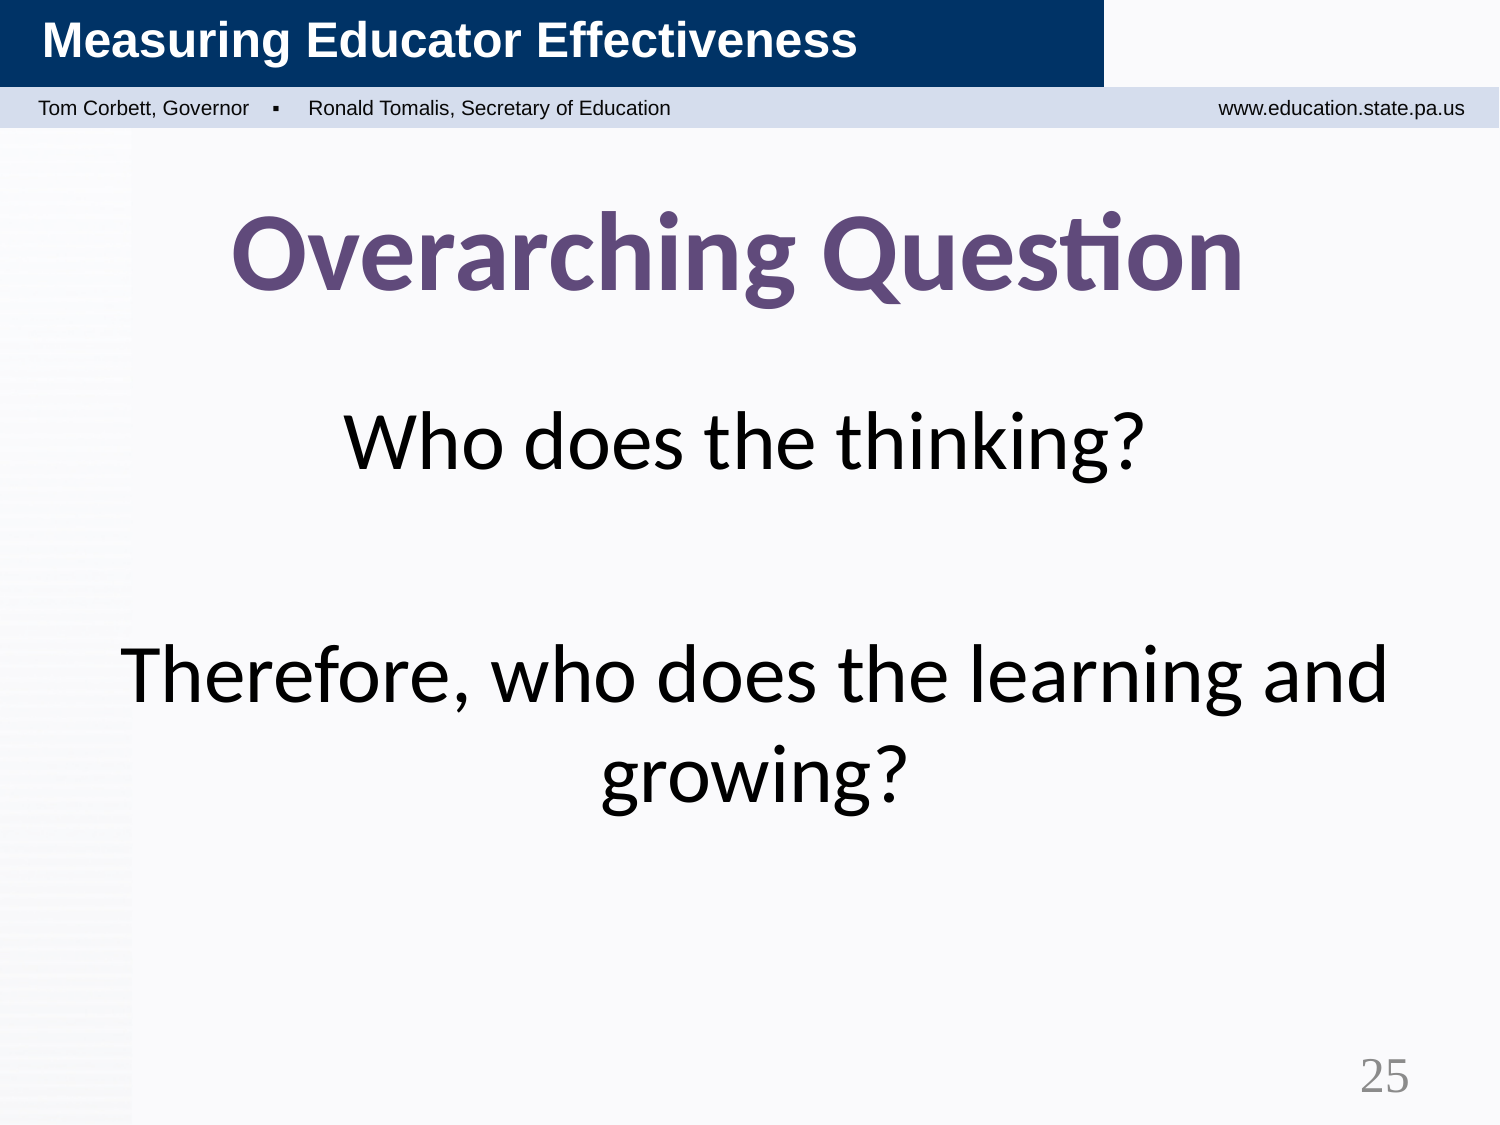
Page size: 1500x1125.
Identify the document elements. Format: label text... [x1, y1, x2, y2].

slide_number 25 [1074, 1042, 1425, 1103]
title Overarching Question [64, 151, 1415, 339]
picture [0, 0, 1500, 1125]
list Who does the thinking? Therefore, who does the learning and growing? [62, 282, 1442, 1038]
